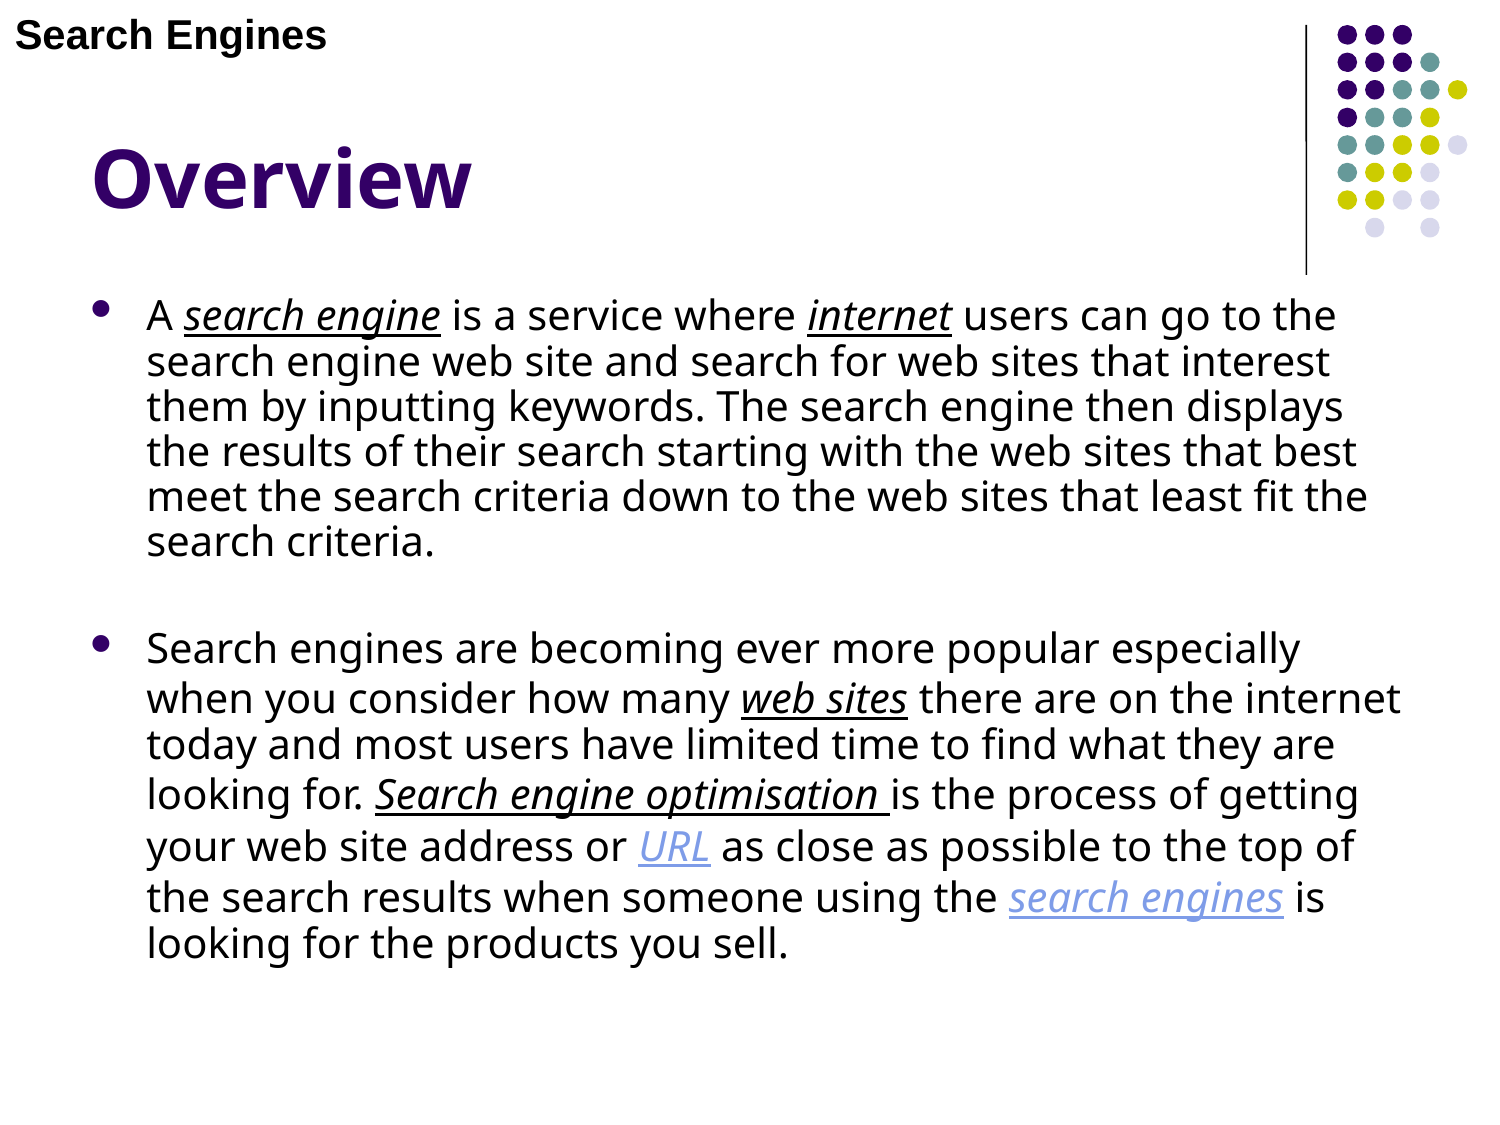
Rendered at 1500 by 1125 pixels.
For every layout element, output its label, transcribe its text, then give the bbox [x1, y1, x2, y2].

text_box Search Engines [0, 0, 355, 65]
title Overview [75, 20, 1313, 233]
list A search engine is a service where internet users can go to the search engine web site and search for web sites that interest them by inputting keywords. The search engine then displays the results of their search starting with the web sites that best meet the search criteria down to the web sites that least fit the search criteria. Search engines are becoming ever more popular especially when you consider how many web sites there are on the internet today and most users have limited time to find what they are looking for. Search engine optimisation is the process of getting your web site address or URL as close as possible to the top of the search results when someone using the search engines is looking for the products you sell. [75, 282, 1425, 1006]
